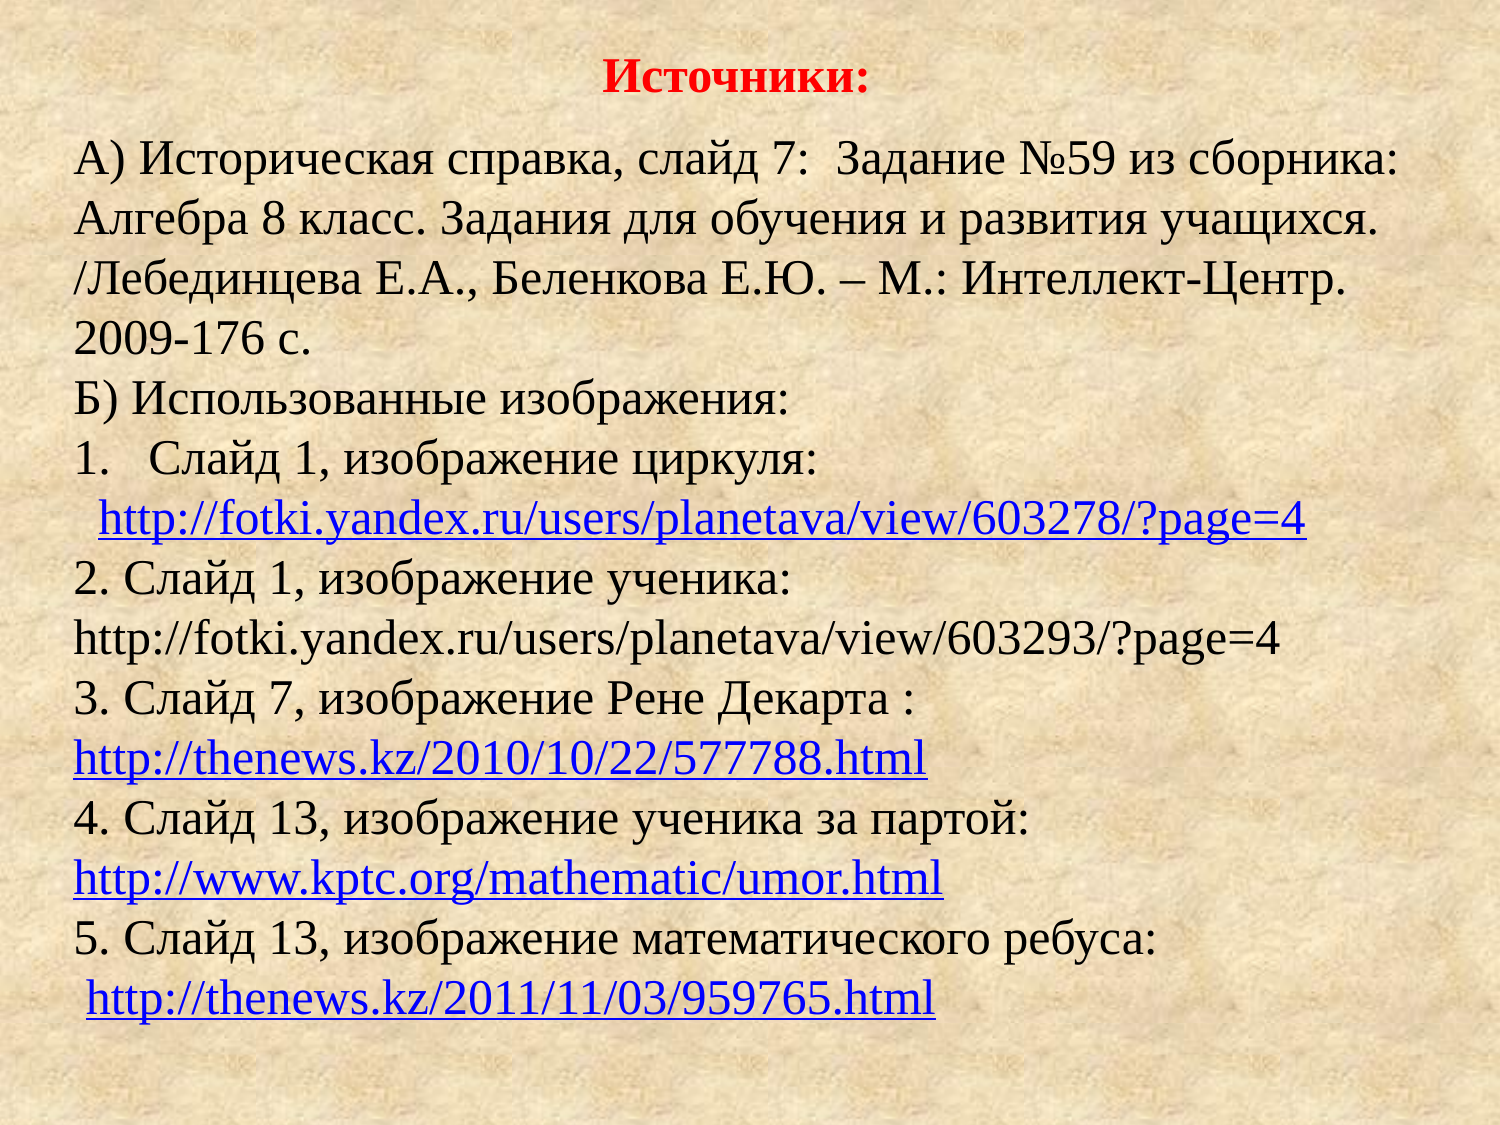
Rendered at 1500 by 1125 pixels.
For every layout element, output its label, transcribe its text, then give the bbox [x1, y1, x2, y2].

text_box А) Историческая справка, слайд 7: Задание №59 из сборника: Алгебра 8 класс. Задания для обучения и развития учащихся. /Лебединцева Е.А., Беленкова Е.Ю. – М.: Интеллект-Центр. 2009-176 с. Б) Использованные изображения: Слайд 1, изображение циркуля: http://fotki.yandex.ru/users/planetava/view/603278/?page=4 2. Слайд 1, изображение ученика: http://fotki.yandex.ru/users/planetava/view/603293/?page=4 3. Слайд 7, изображение Рене Декарта : http://thenews.kz/2010/10/22/577788.html 4. Слайд 13, изображение ученика за партой: http://www.kptc.org/mathematic/umor.html 5. Слайд 13, изображение математического ребуса: http://thenews.kz/2011/11/03/959765.html [58, 117, 1500, 1092]
picture [0, 0, 1500, 1125]
text_box Источники: [587, 35, 887, 110]
